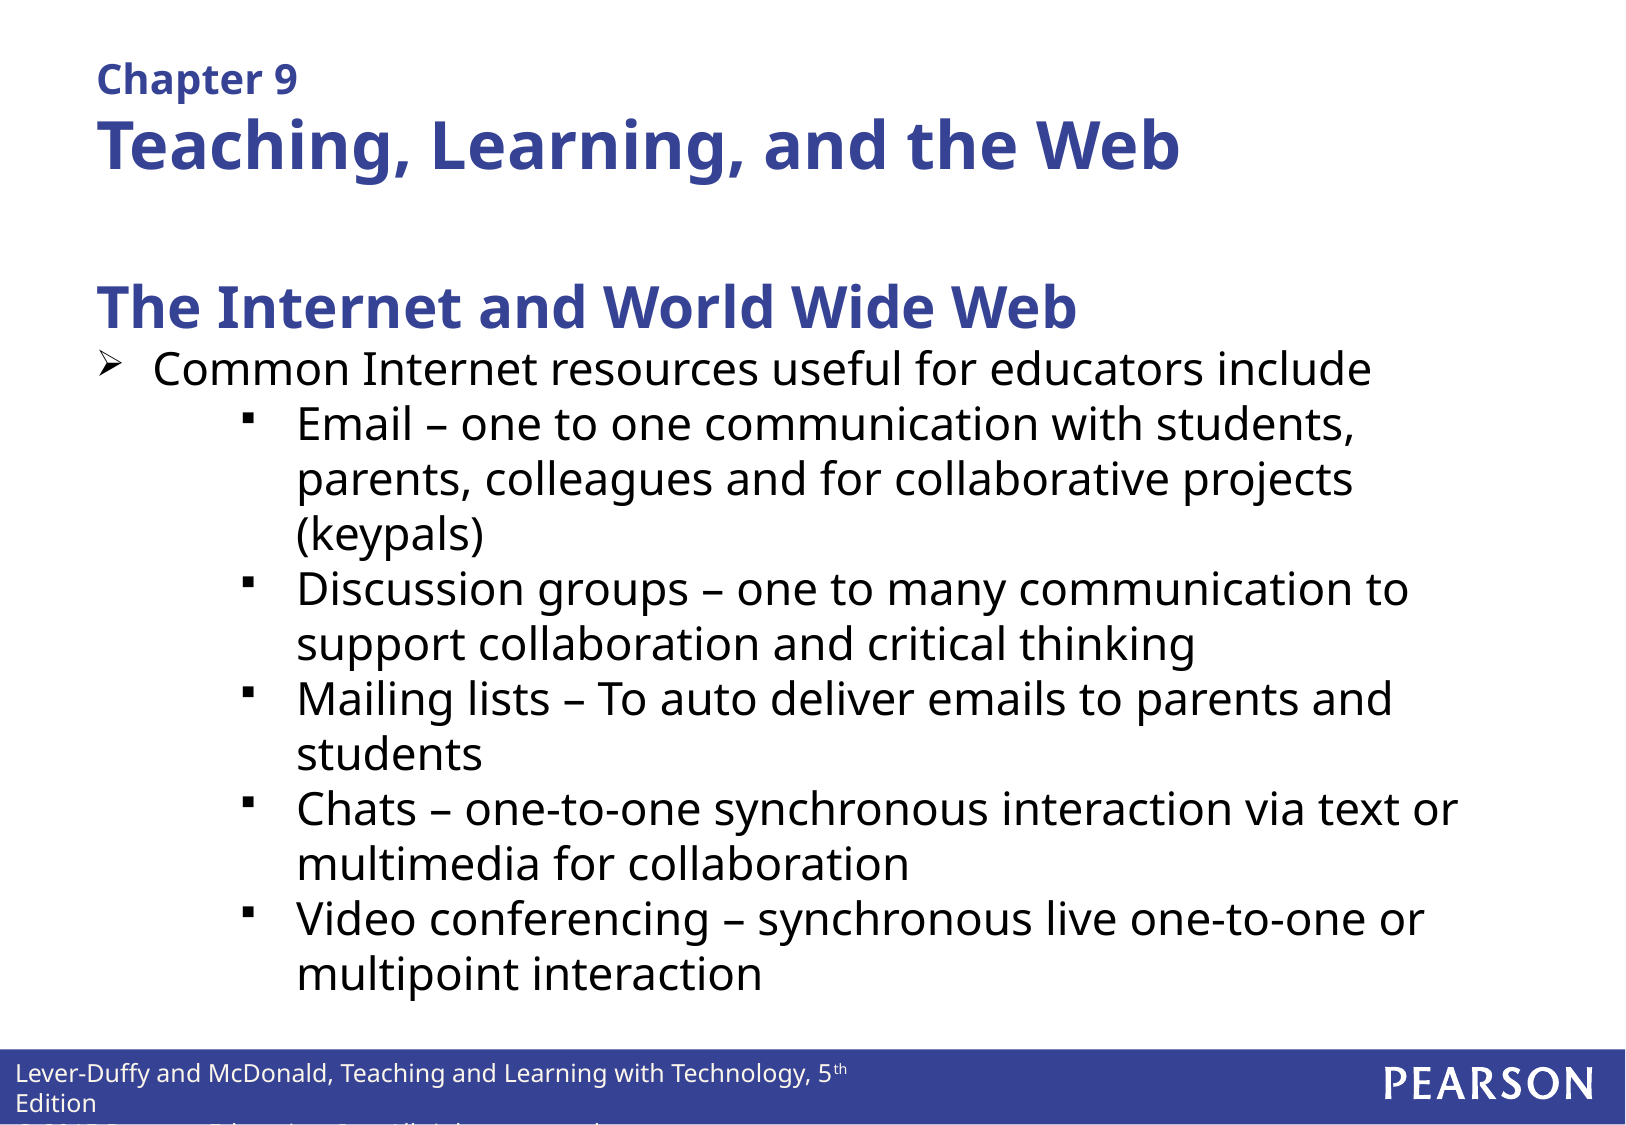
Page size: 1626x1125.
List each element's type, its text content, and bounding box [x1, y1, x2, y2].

list The Internet and World Wide Web Common Internet resources useful for educators include Email – one to one communication with students, parents, colleagues and for collaborative projects (keypals) Discussion groups – one to many communication to support collaboration and critical thinking Mailing lists – To auto deliver emails to parents and students Chats – one-to-one synchronous interaction via text or multimedia for collaboration Video conferencing – synchronous live one-to-one or multipoint interaction [81, 262, 1544, 1005]
title Chapter 9 Teaching, Learning, and the Web [81, 45, 1544, 233]
